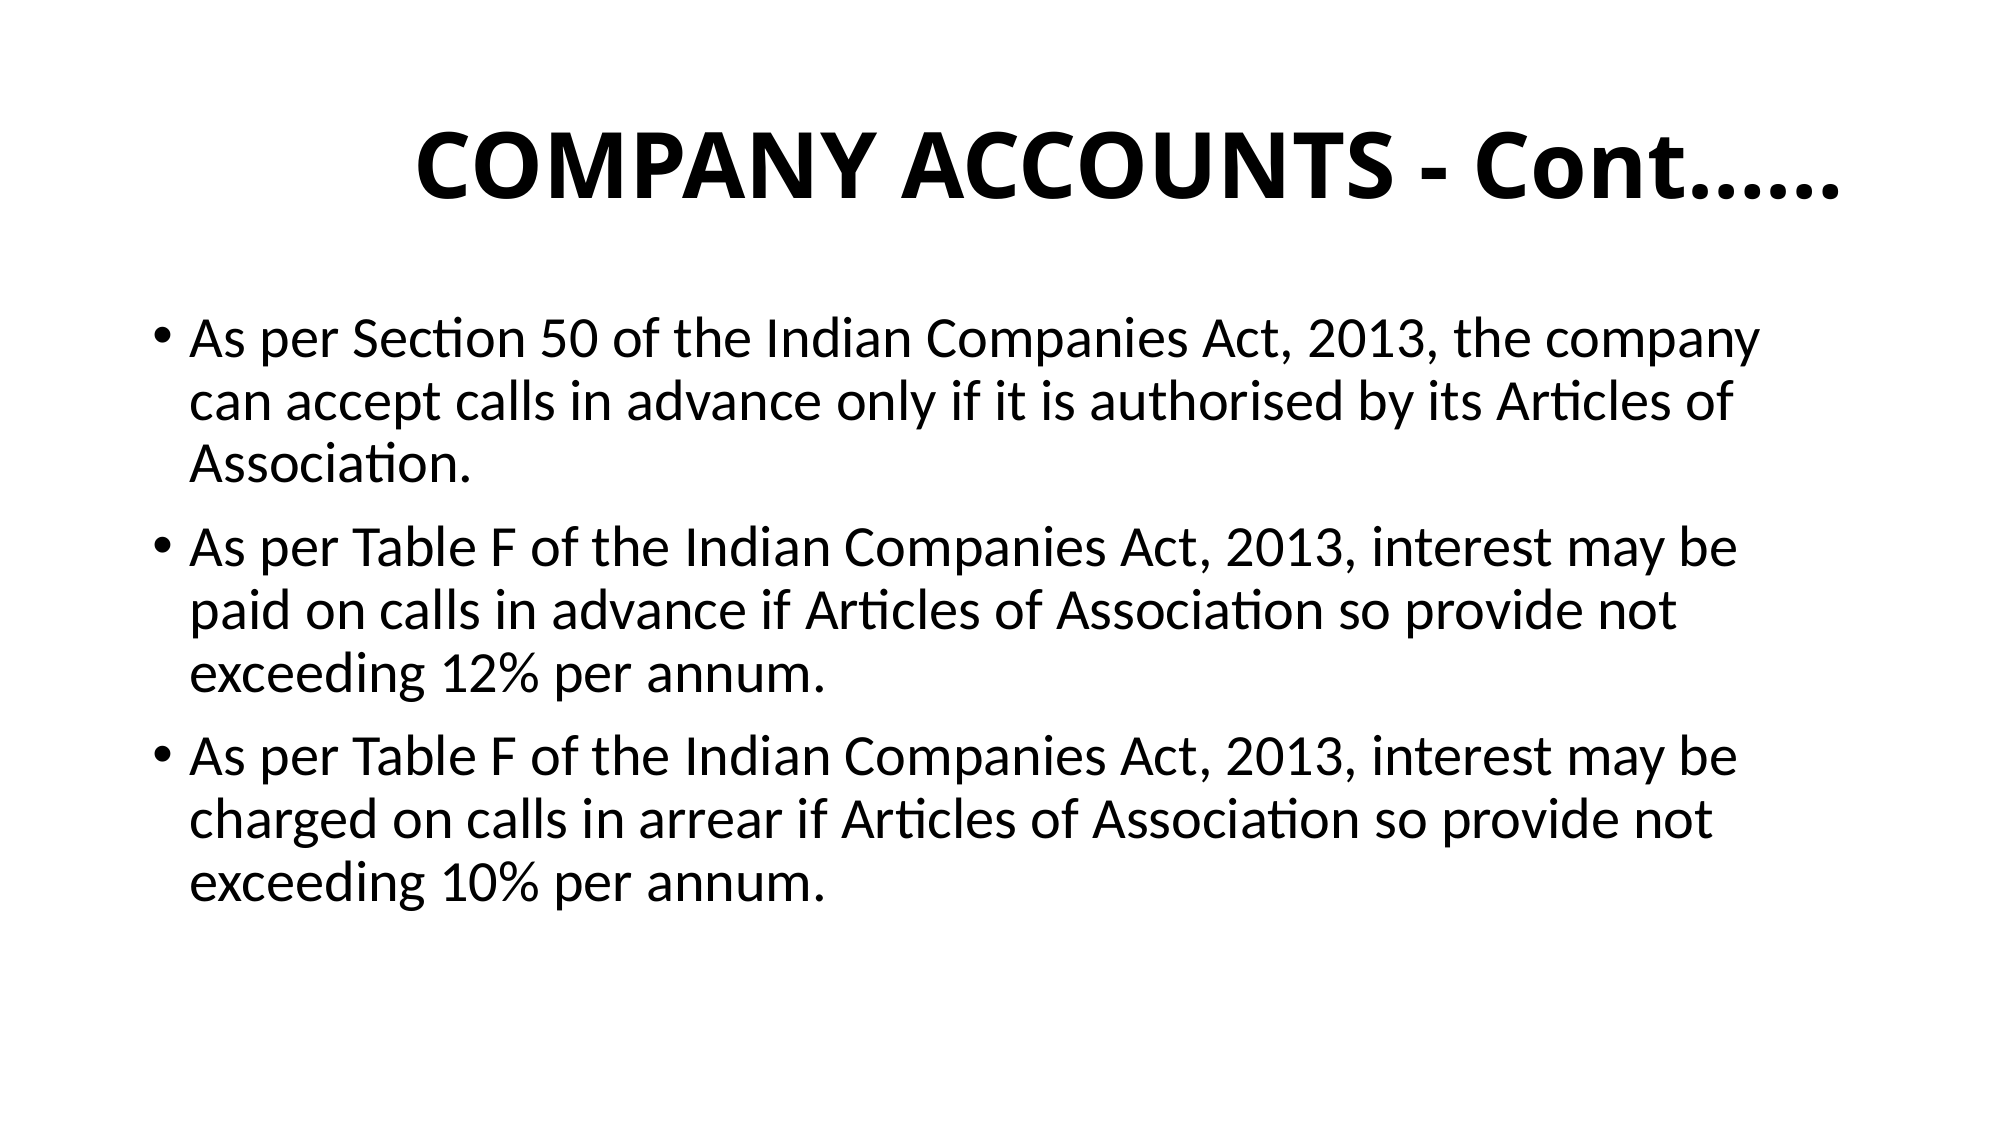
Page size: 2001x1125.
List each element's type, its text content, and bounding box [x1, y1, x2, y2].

list As per Section 50 of the Indian Companies Act, 2013, the company can accept calls in advance only if it is authorised by its Articles of Association. As per Table F of the Indian Companies Act, 2013, interest may be paid on calls in advance if Articles of Association so provide not exceeding 12% per annum. As per Table F of the Indian Companies Act, 2013, interest may be charged on calls in arrear if Articles of Association so provide not exceeding 10% per annum. [137, 299, 1863, 1014]
title COMPANY ACCOUNTS - Cont…… [137, 59, 1863, 278]
